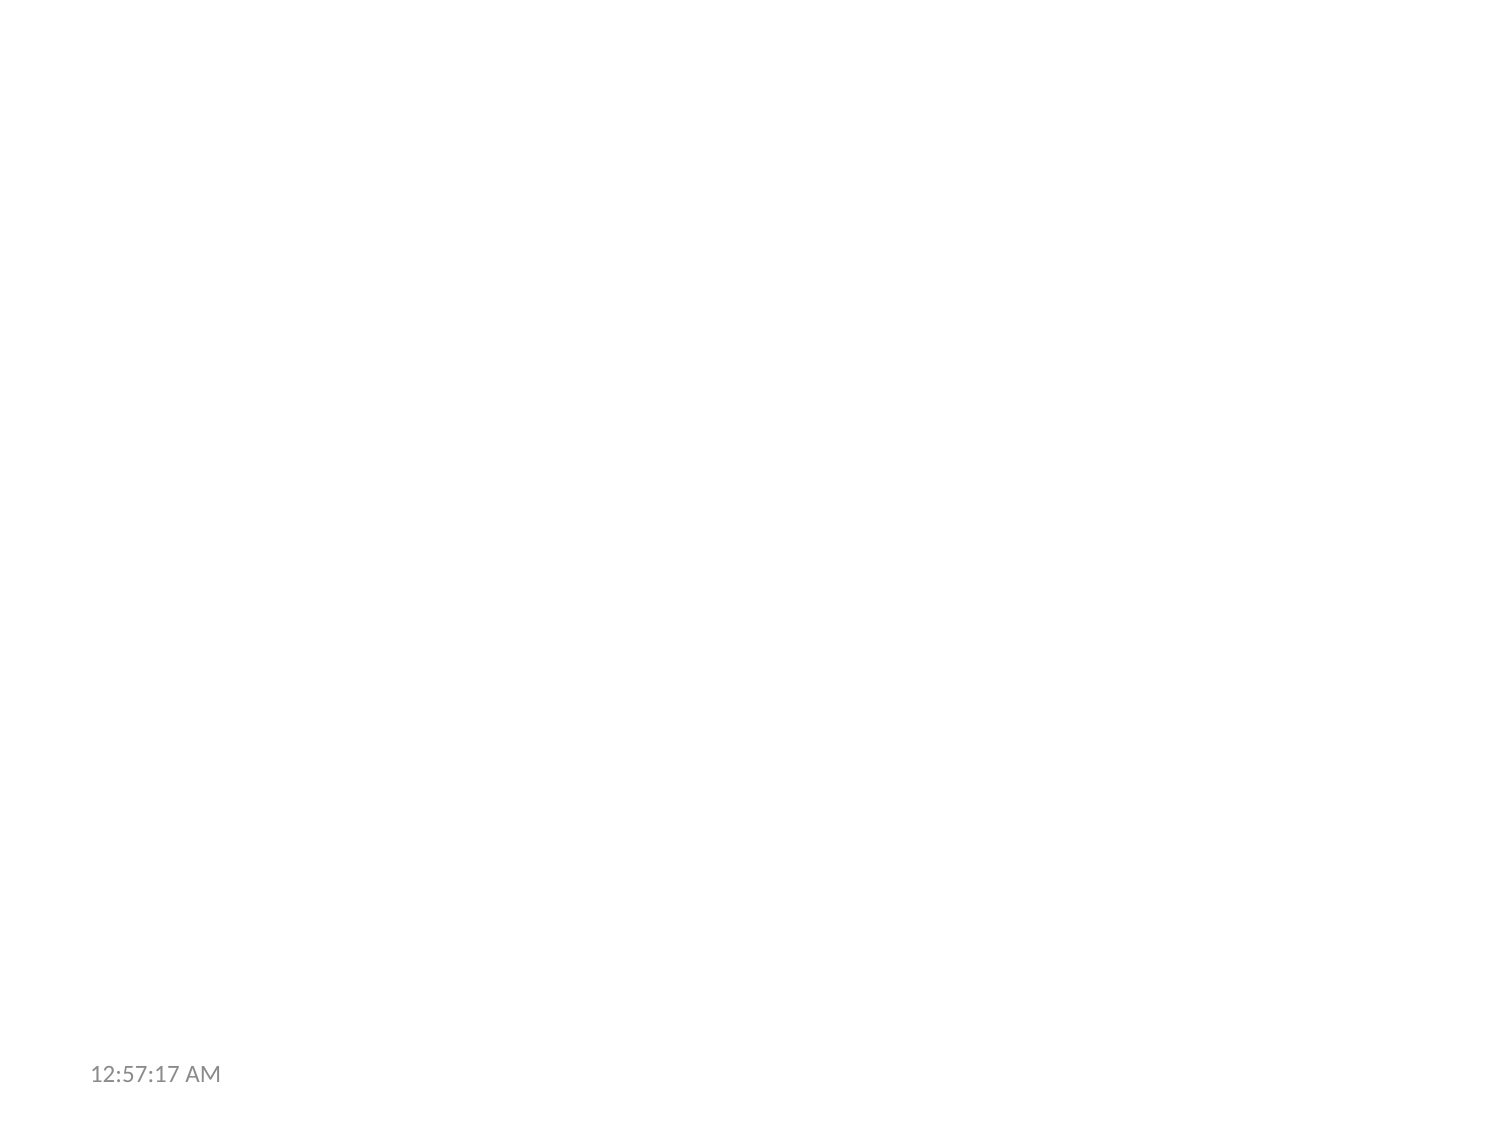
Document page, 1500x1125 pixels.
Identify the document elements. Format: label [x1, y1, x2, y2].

slide_number [75, 1042, 425, 1103]
